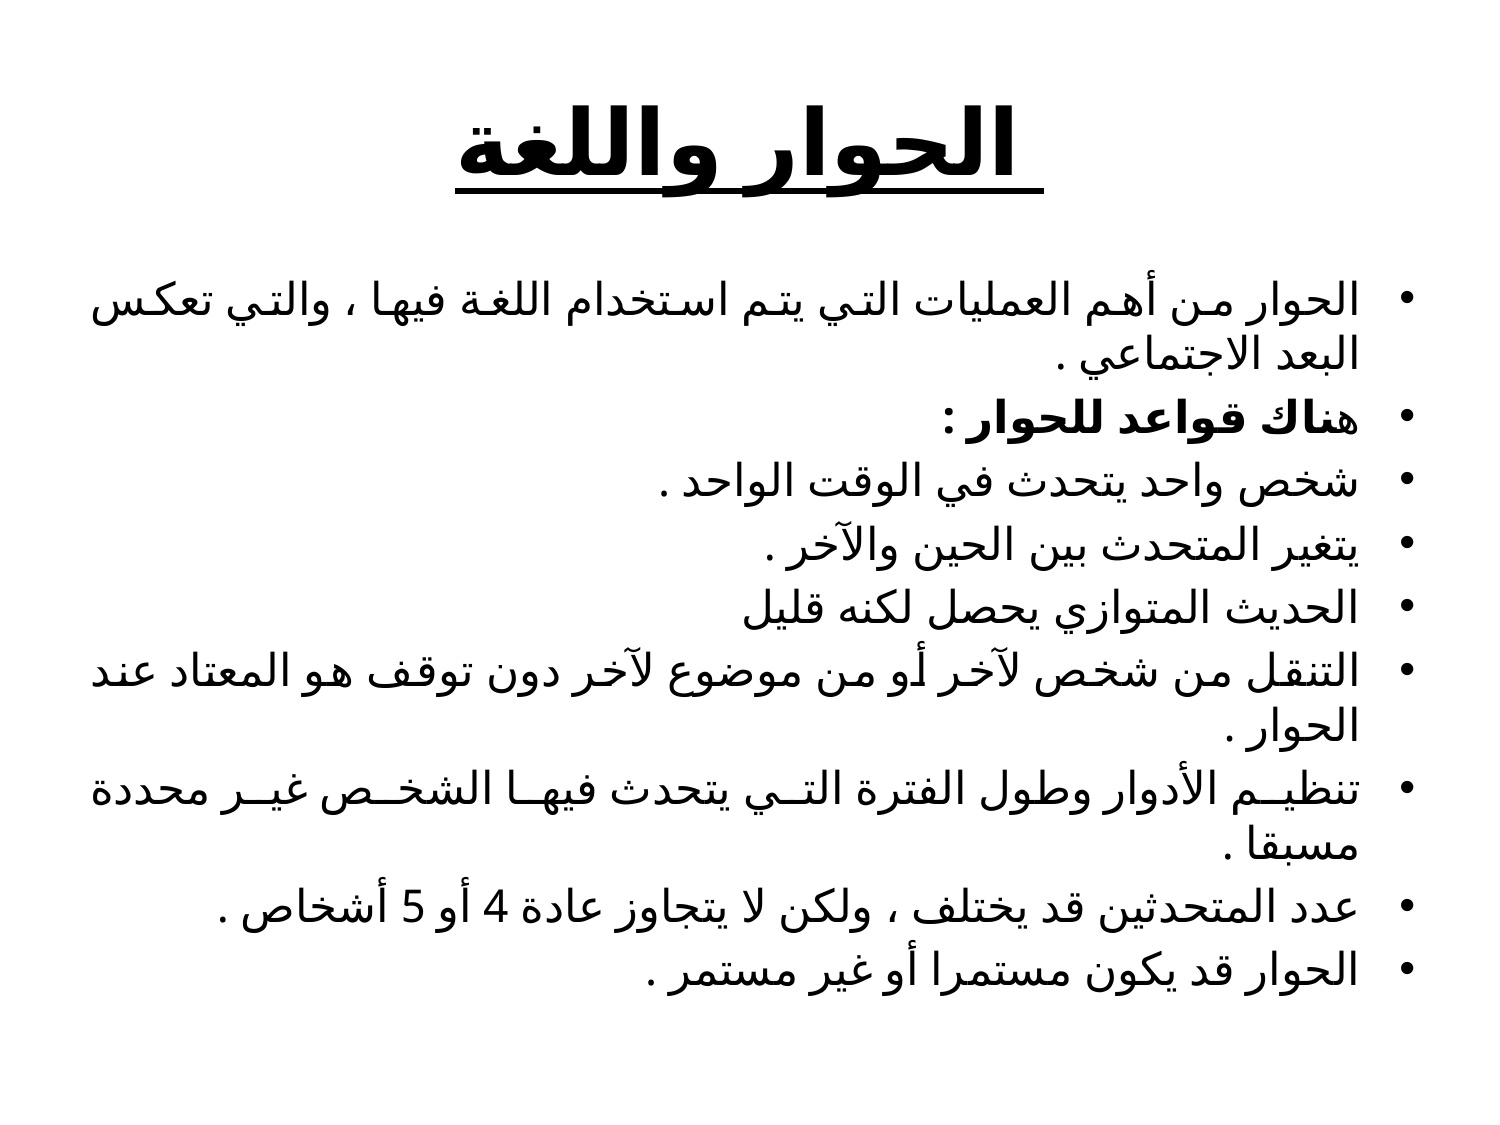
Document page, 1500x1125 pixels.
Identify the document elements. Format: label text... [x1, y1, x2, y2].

list الحوار من أهم العمليات التي يتم استخدام اللغة فيها ، والتي تعكس البعد الاجتماعي . هناك قواعد للحوار : شخص واحد يتحدث في الوقت الواحد . يتغير المتحدث بين الحين والآخر . الحديث المتوازي يحصل لكنه قليل التنقل من شخص لآخر أو من موضوع لآخر دون توقف هو المعتاد عند الحوار . تنظيم الأدوار وطول الفترة التي يتحدث فيها الشخص غير محددة مسبقا . عدد المتحدثين قد يختلف ، ولكن لا يتجاوز عادة 4 أو 5 أشخاص . الحوار قد يكون مستمرا أو غير مستمر . [75, 262, 1425, 1005]
title الحوار واللغة [75, 45, 1425, 233]
